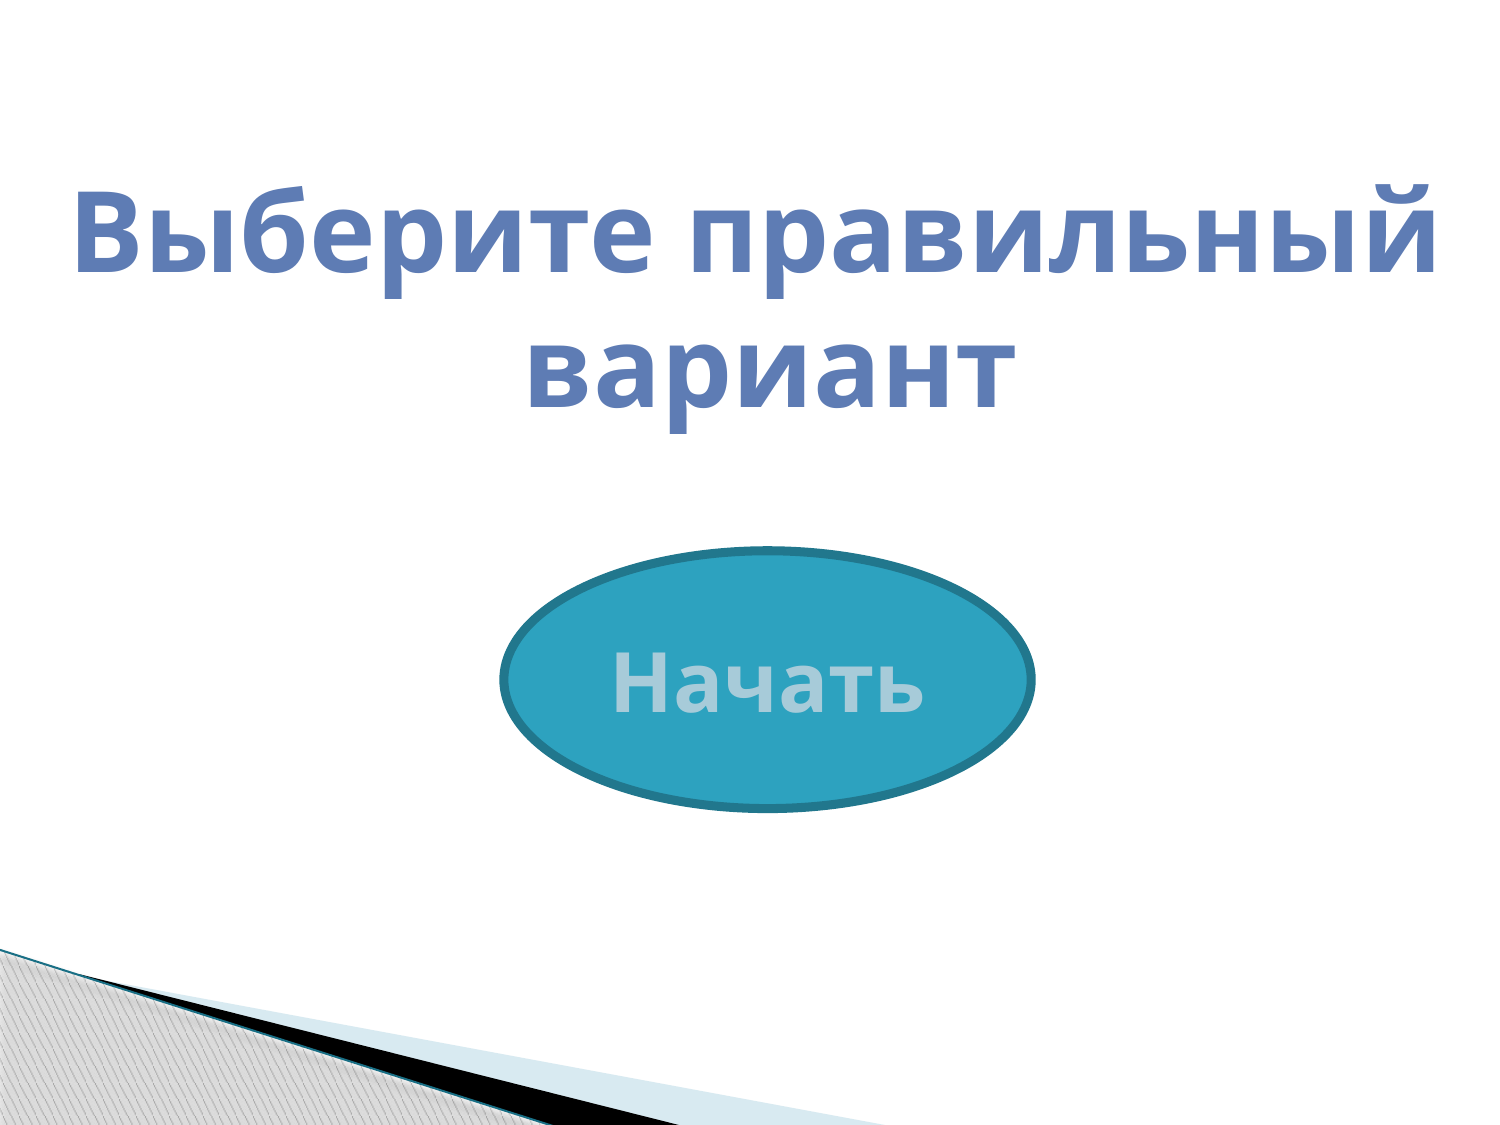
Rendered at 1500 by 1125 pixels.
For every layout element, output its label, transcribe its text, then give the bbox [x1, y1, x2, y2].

text_box Начать [499, 546, 1036, 814]
text_box Выберите правильный вариант [53, 152, 1487, 438]
